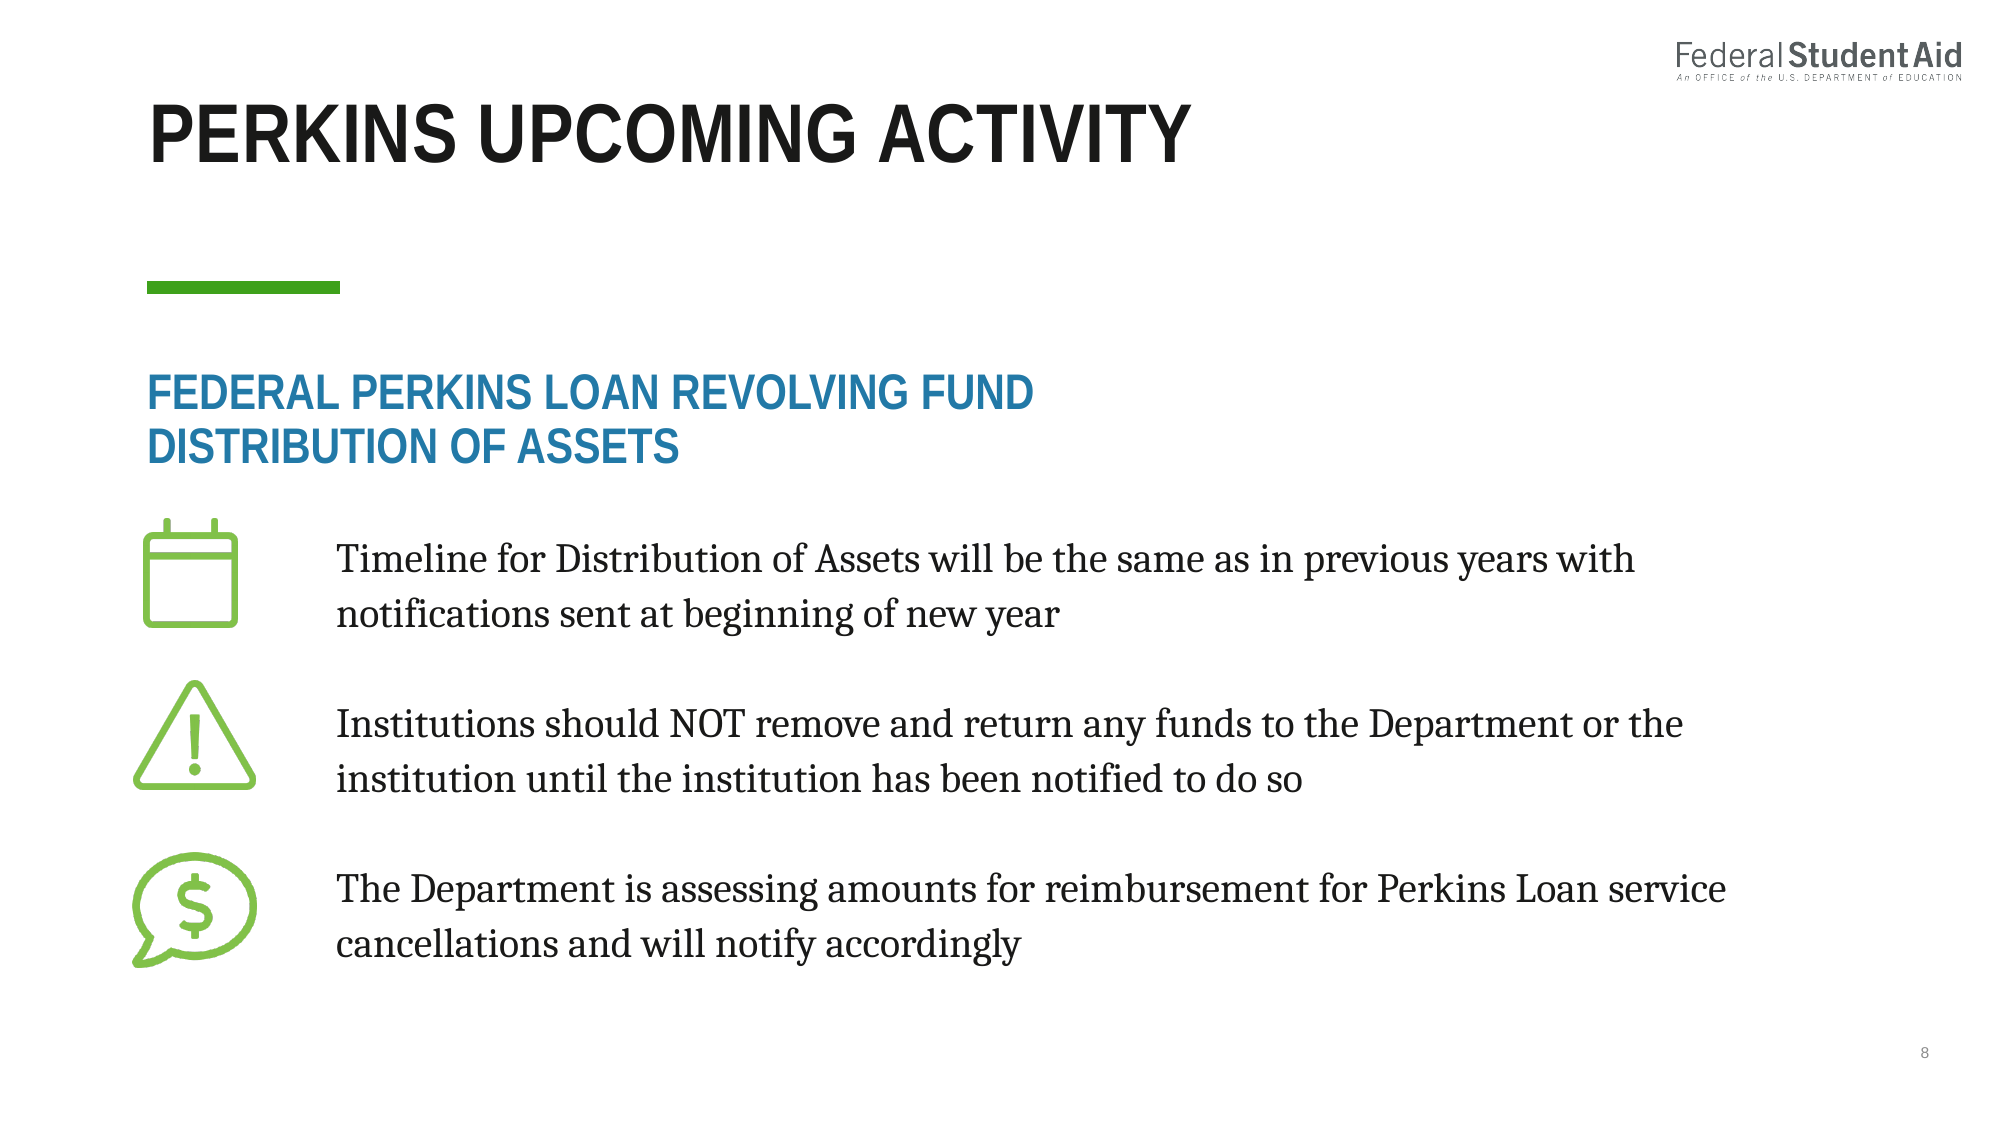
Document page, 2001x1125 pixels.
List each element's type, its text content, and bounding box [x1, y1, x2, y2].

slide_number 8 [1920, 1042, 1986, 1094]
picture [143, 518, 238, 628]
list Timeline for Distribution of Assets will be the same as in previous years with notifications sent at beginning of new year Institutions should NOT remove and return any funds to the Department or the institution until the institution has been notified to do so The Department is assessing amounts for reimbursement for Perkins Loan service cancellations and will notify accordingly [335, 518, 1745, 953]
title Perkins upcoming activity [149, 57, 1626, 189]
picture [1651, 16, 1986, 106]
picture [132, 852, 257, 968]
text_box Federal Perkins loan revolving fund distribution of assets [147, 366, 1229, 466]
picture [133, 680, 256, 791]
